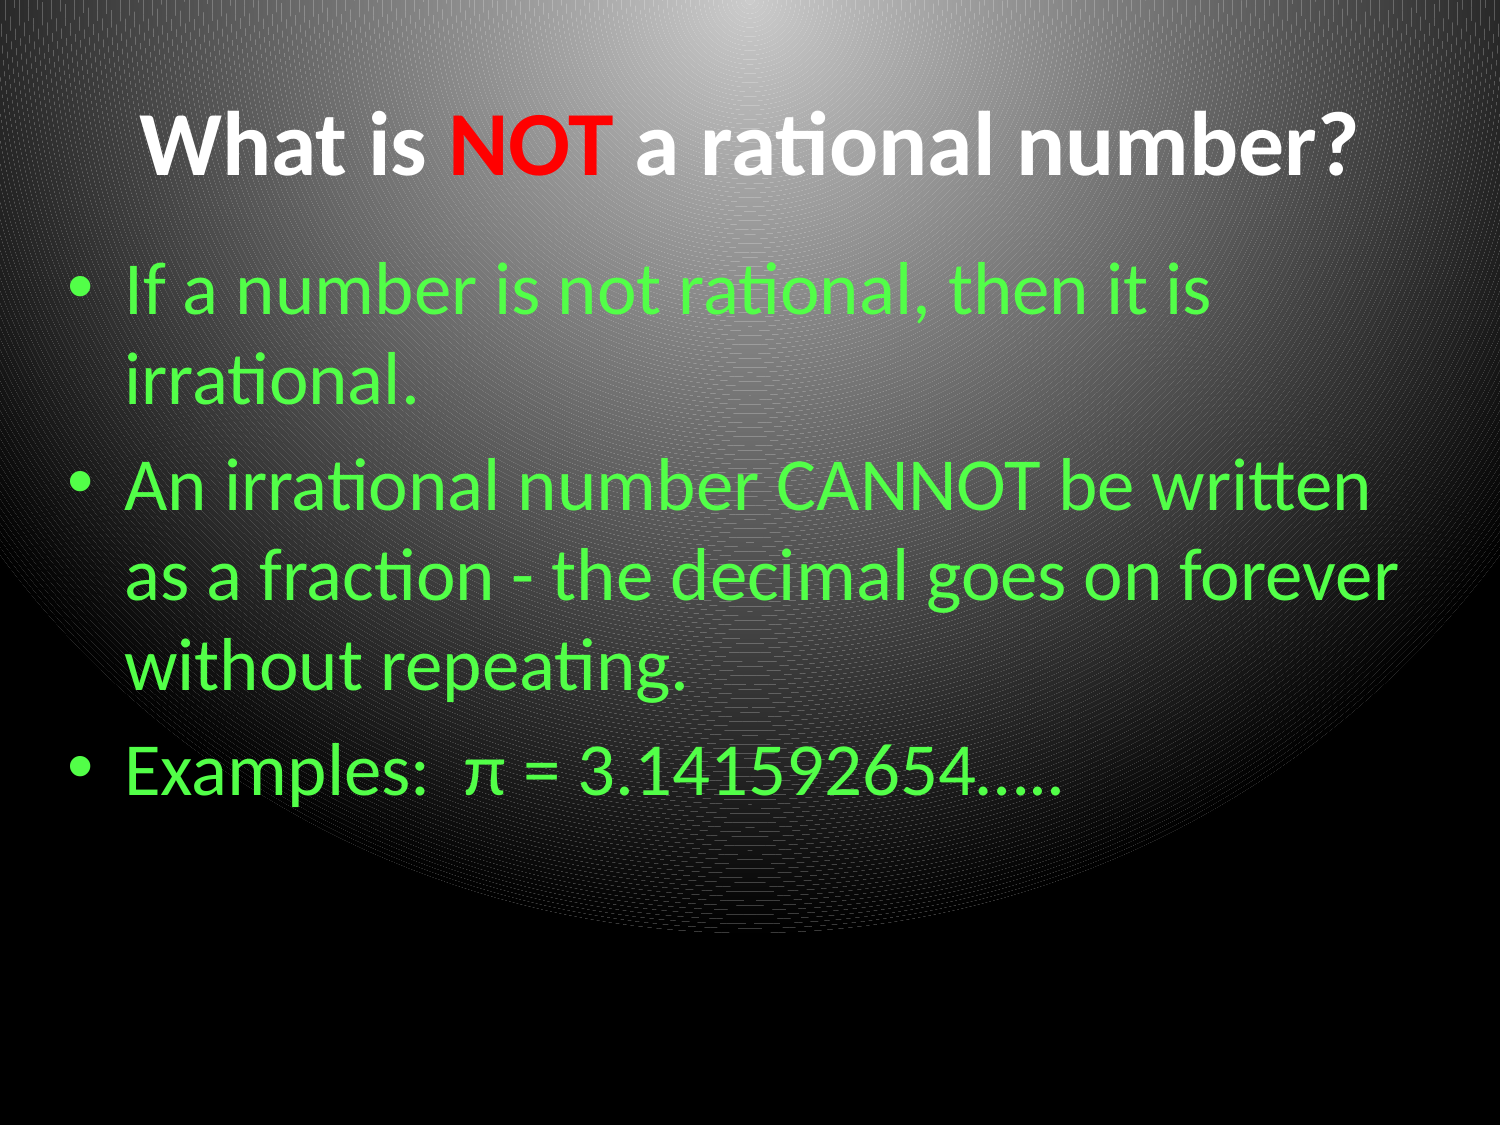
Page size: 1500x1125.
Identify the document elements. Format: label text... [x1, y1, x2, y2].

list If a number is not rational, then it is irrational. An irrational number CANNOT be written as a fraction - the decimal goes on forever without repeating. Examples: π = 3.141592654….. [52, 232, 1440, 846]
title What is NOT a rational number? [75, 45, 1425, 232]
